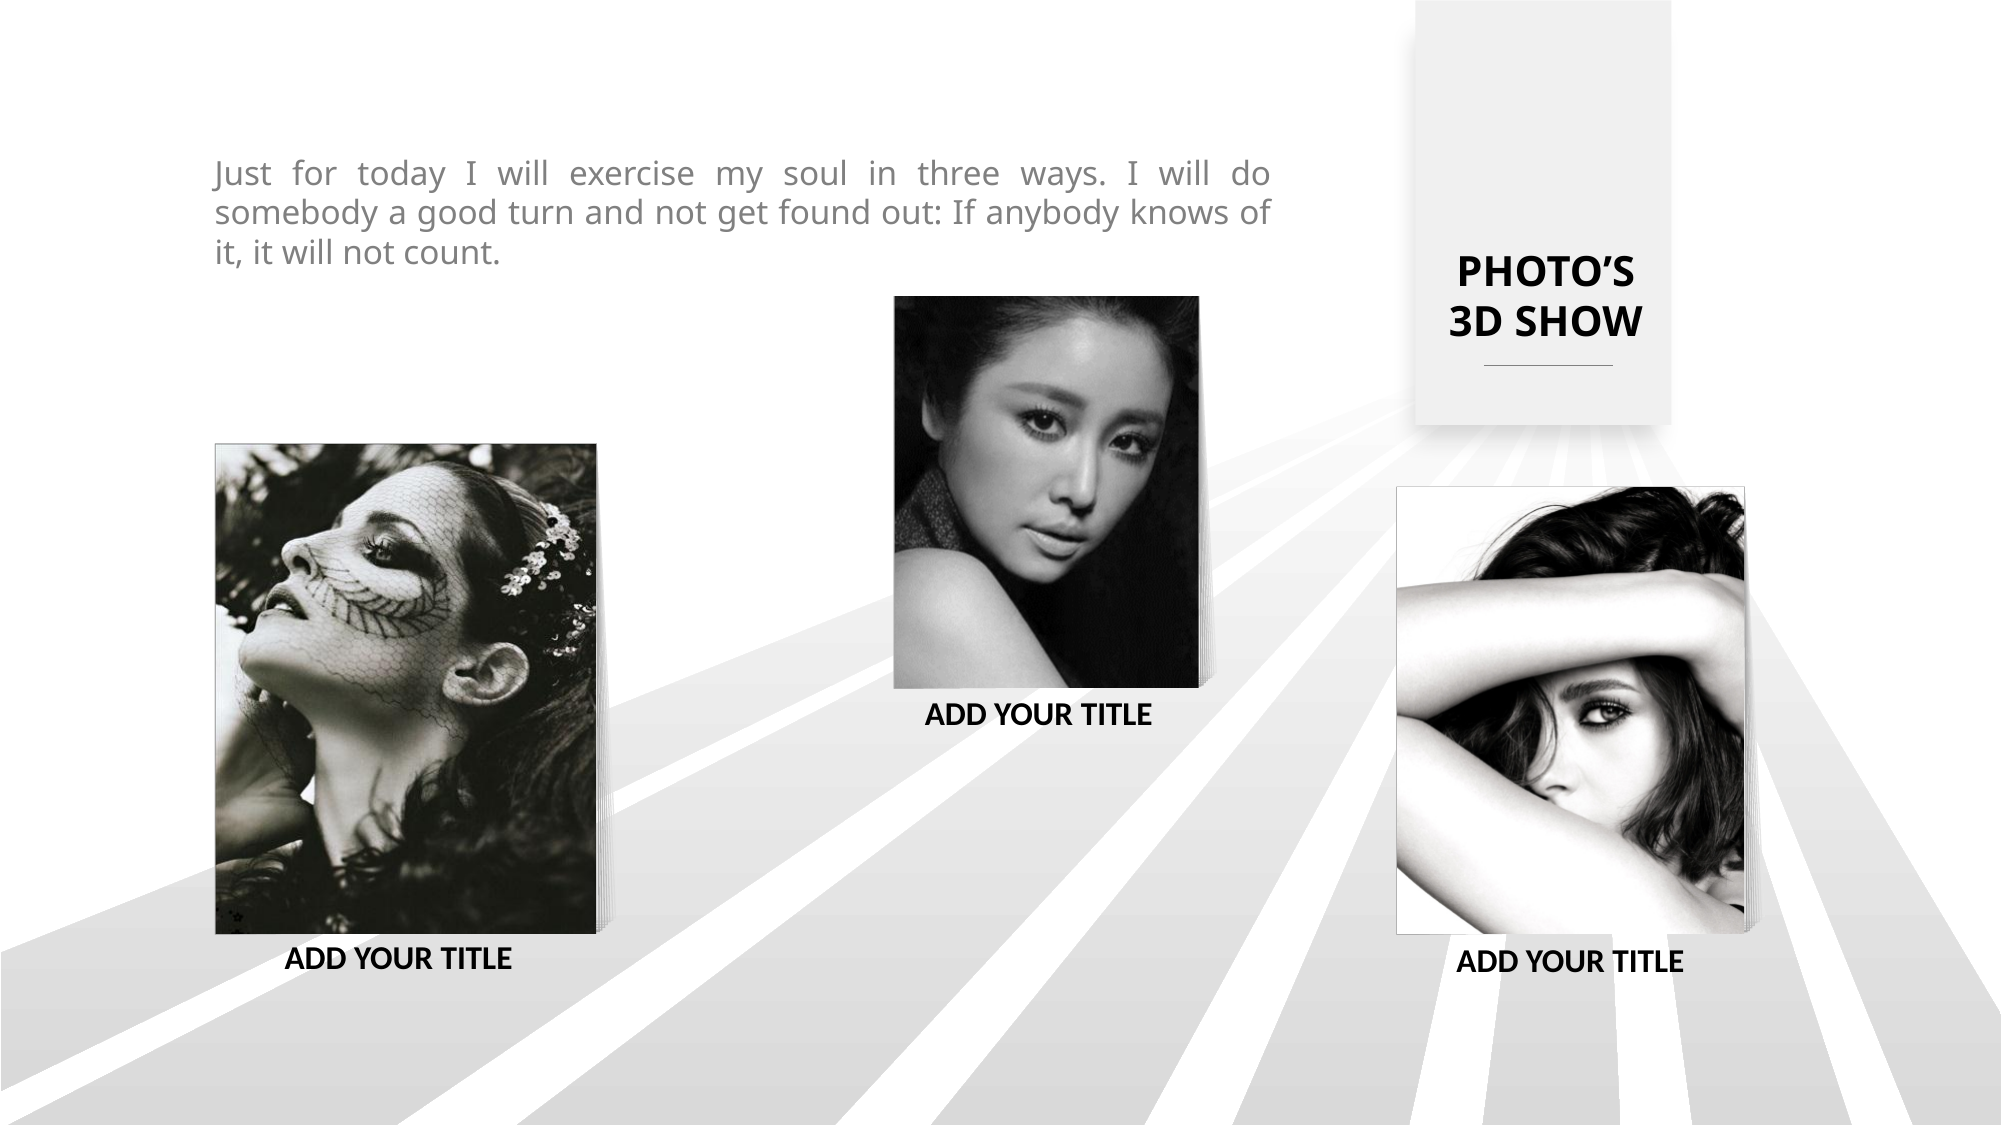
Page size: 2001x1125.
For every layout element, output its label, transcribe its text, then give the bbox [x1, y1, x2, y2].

text_box Just for today I will exercise my soul in three ways. I will do somebody a good turn and not get found out: If anybody knows of it, it will not count. [199, 144, 1288, 279]
text_box [1414, 0, 1672, 318]
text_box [1395, 486, 1767, 934]
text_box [893, 295, 1219, 689]
text_box PHOTO’S 3D SHOW [1434, 237, 1658, 318]
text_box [1, 318, 2000, 1125]
